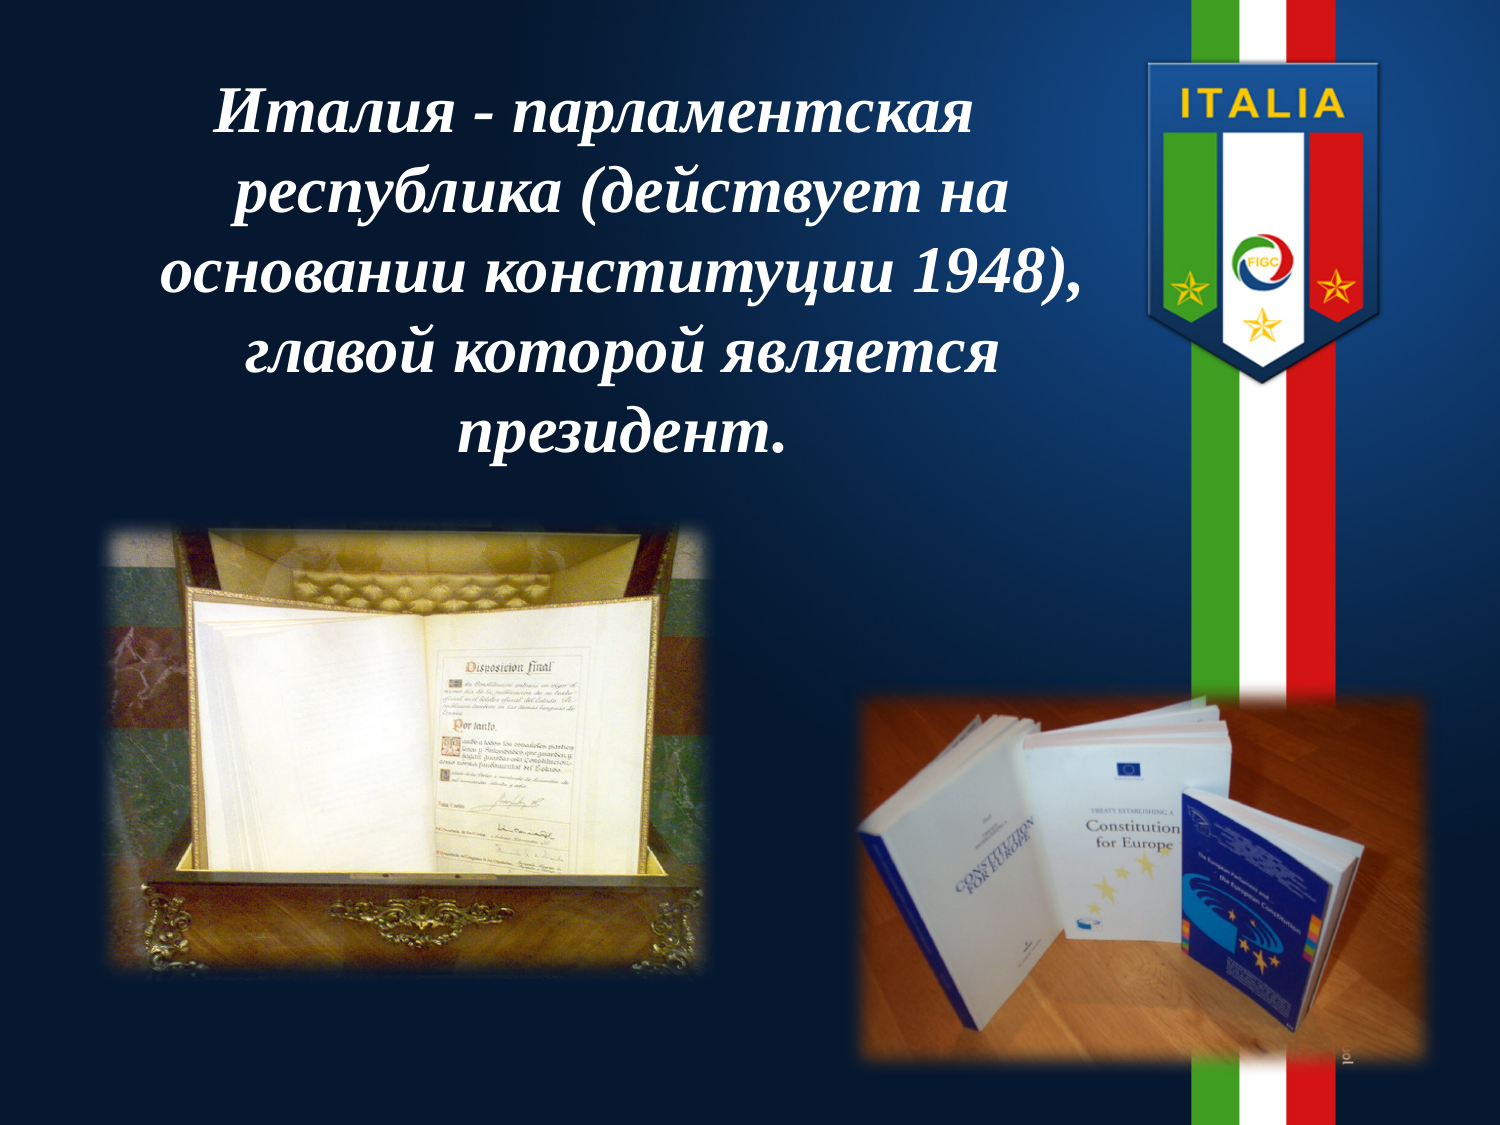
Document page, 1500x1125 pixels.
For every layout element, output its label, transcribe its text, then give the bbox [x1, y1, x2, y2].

picture [0, 0, 1500, 1125]
list Италия - парламентская республика (действует на основании конституции 1948), главой которой является президент. [58, 58, 1132, 504]
